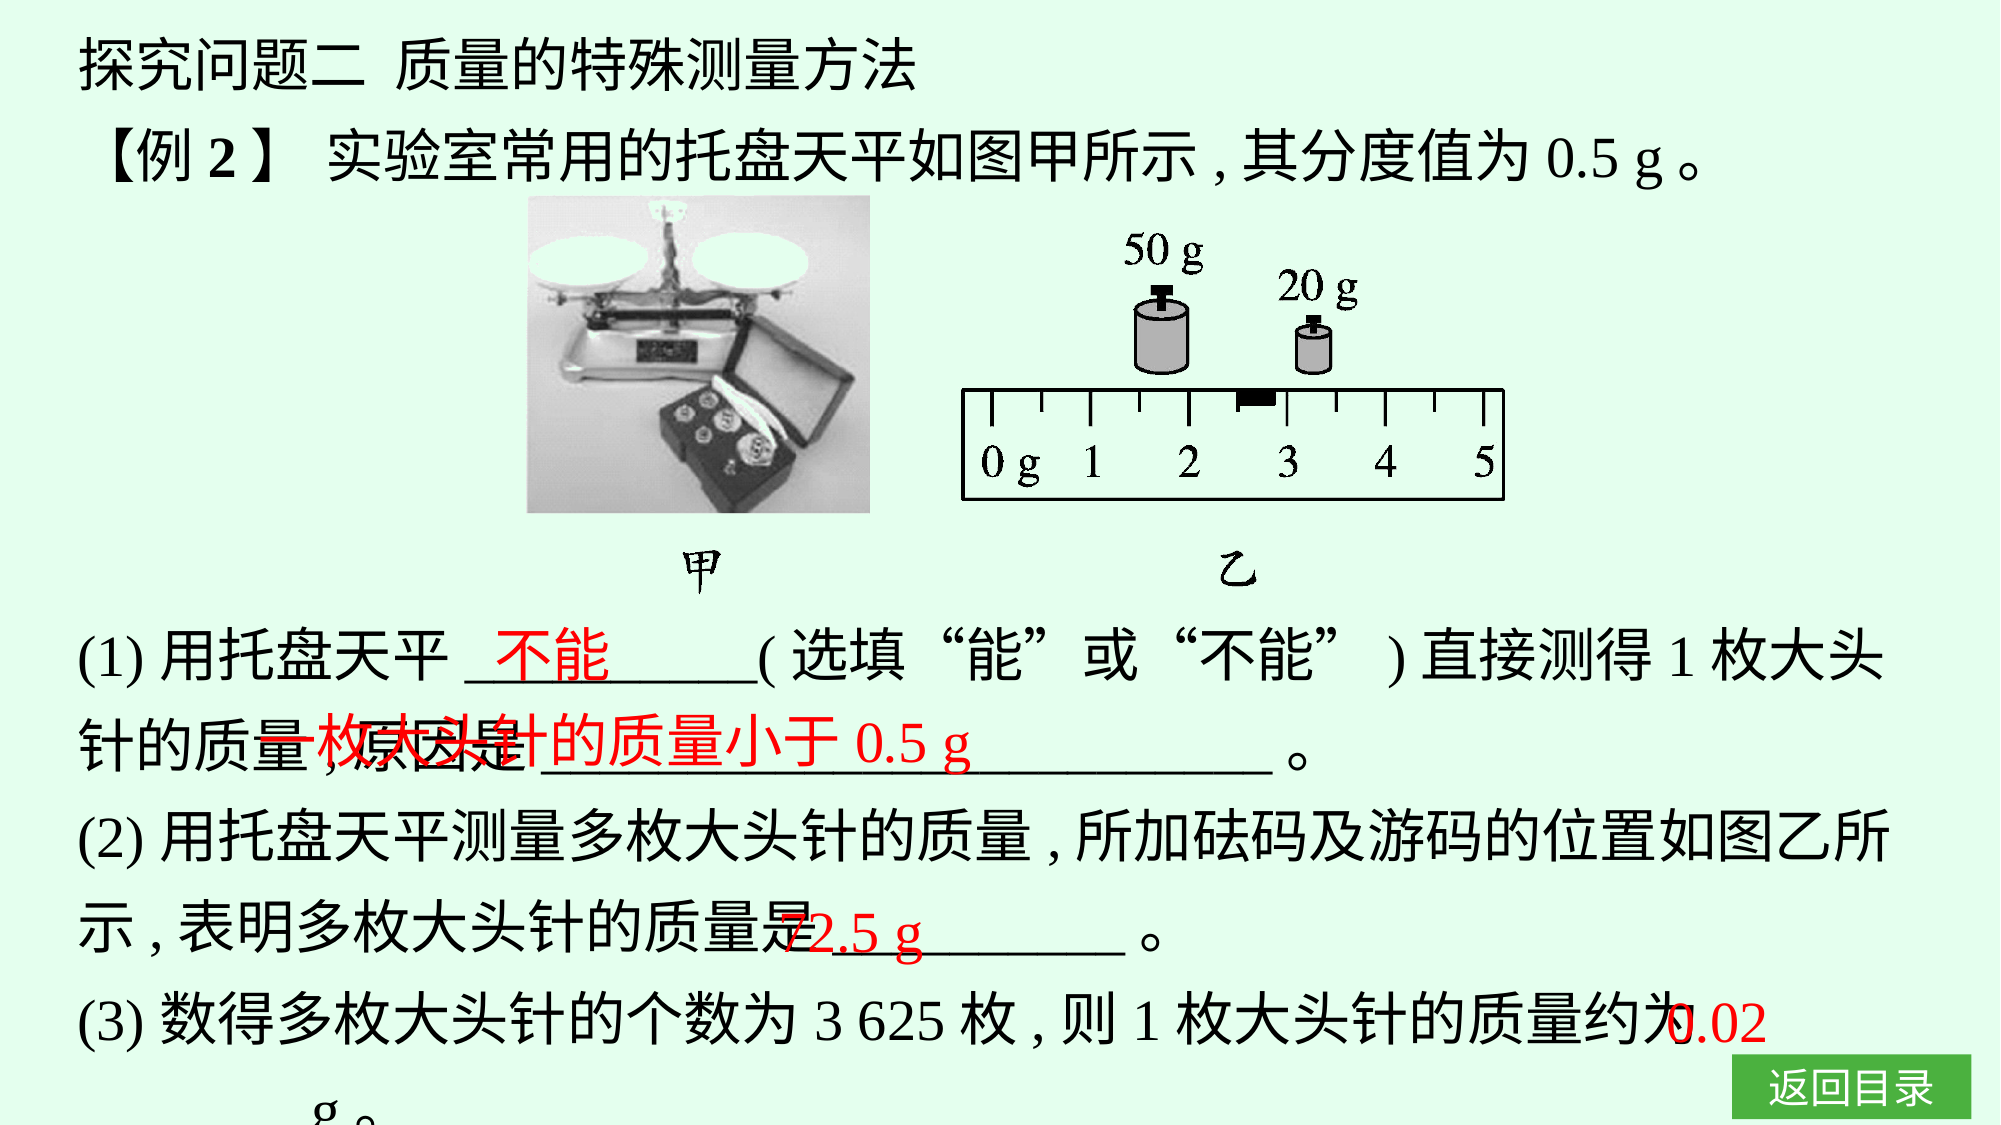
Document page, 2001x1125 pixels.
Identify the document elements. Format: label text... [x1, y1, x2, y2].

text_box 0.02 [1652, 956, 1799, 1062]
text_box 一枚大头针的质量小于0.5 g [243, 676, 1001, 782]
text_box (1)用托盘天平__________(选填“能”或“不能”)直接测得1枚大头针的质量,原因是_________________________。 (2)用托盘天平测量多枚大头针的质量,所加砝码及游码的位置如图乙所示,表明多枚大头针的质量是__________。 (3)数得多枚大头针的个数为3 625枚,则1枚大头针的质量约为________g。 [62, 589, 1938, 1125]
text_box 探究问题二 质量的特殊测量方法 【例2】 实验室常用的托盘天平如图甲所示,其分度值为0.5 g。 [62, 0, 1938, 197]
text_box 72.5 g [763, 865, 954, 972]
text_box 不能 [479, 589, 626, 676]
picture [521, 192, 1507, 596]
